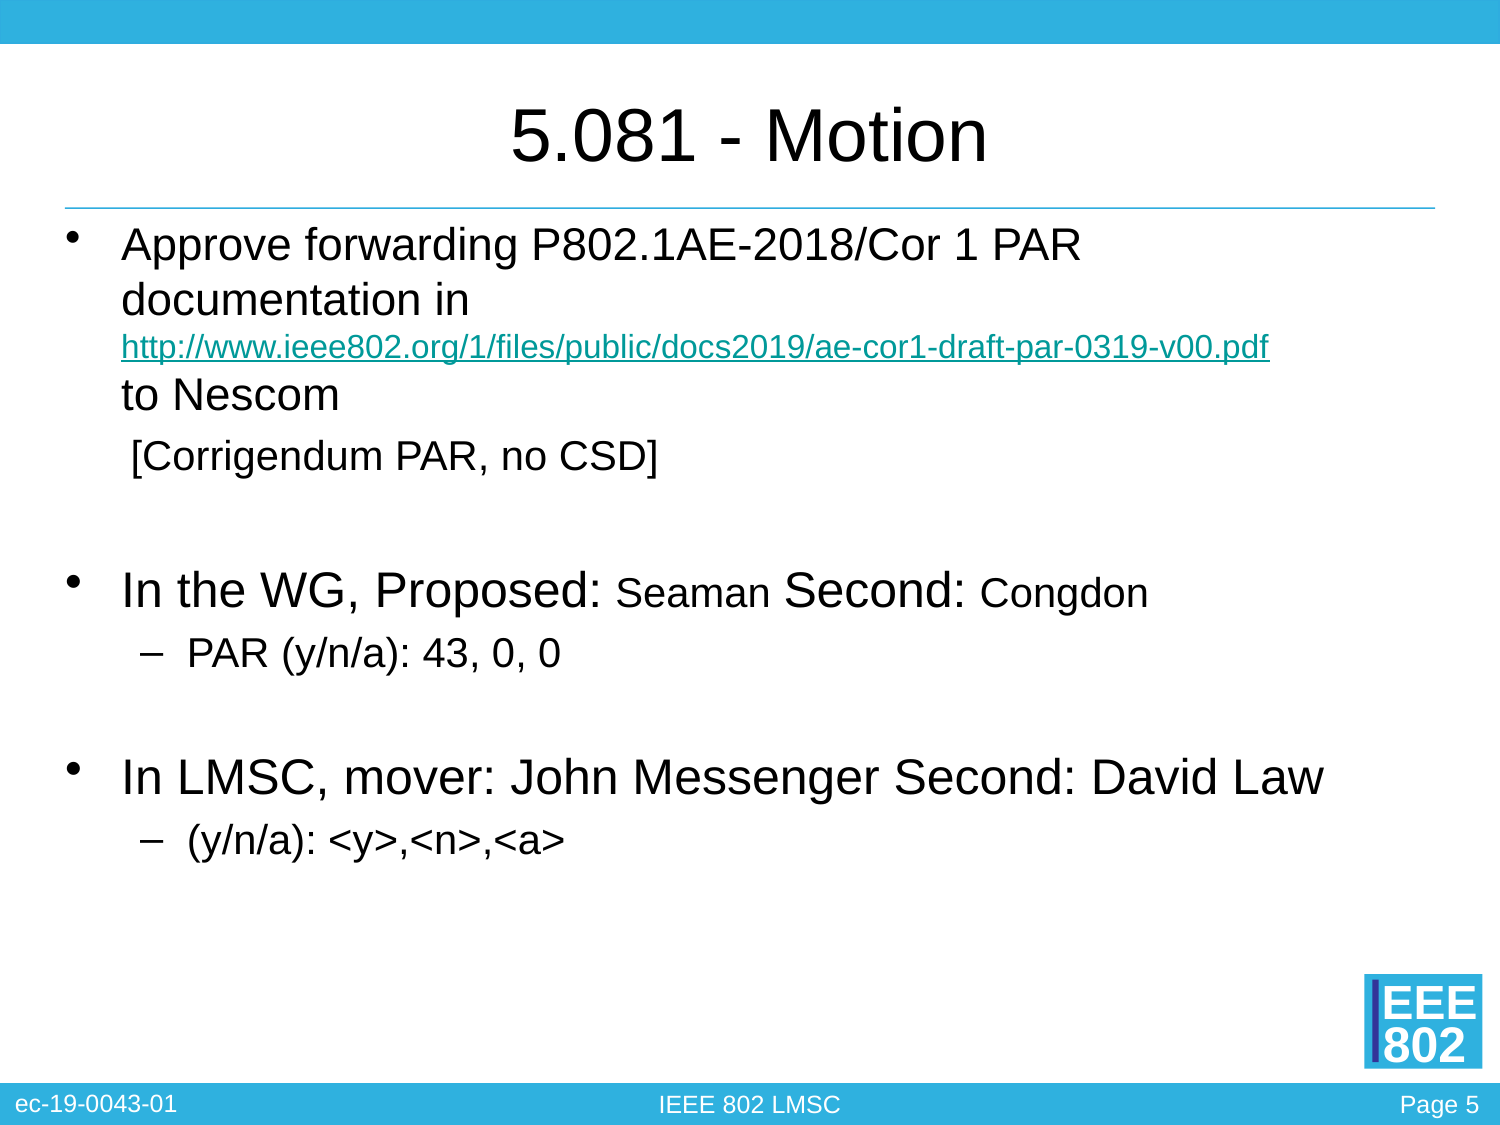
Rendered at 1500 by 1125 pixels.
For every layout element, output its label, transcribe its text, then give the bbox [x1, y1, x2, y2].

list Approve forwarding P802.1AE-2018/Cor 1 PAR documentation in http://www.ieee802.org/1/files/public/docs2019/ae-cor1-draft-par-0319-v00.pdf to Nescom [Corrigendum PAR, no CSD] In the WG, Proposed: Seaman Second: Congdon PAR (y/n/a): 43, 0, 0 In LMSC, mover: John Messenger Second: David Law (y/n/a): <y>,<n>,<a> [50, 207, 1400, 1025]
title 5.081 - Motion [75, 66, 1425, 197]
